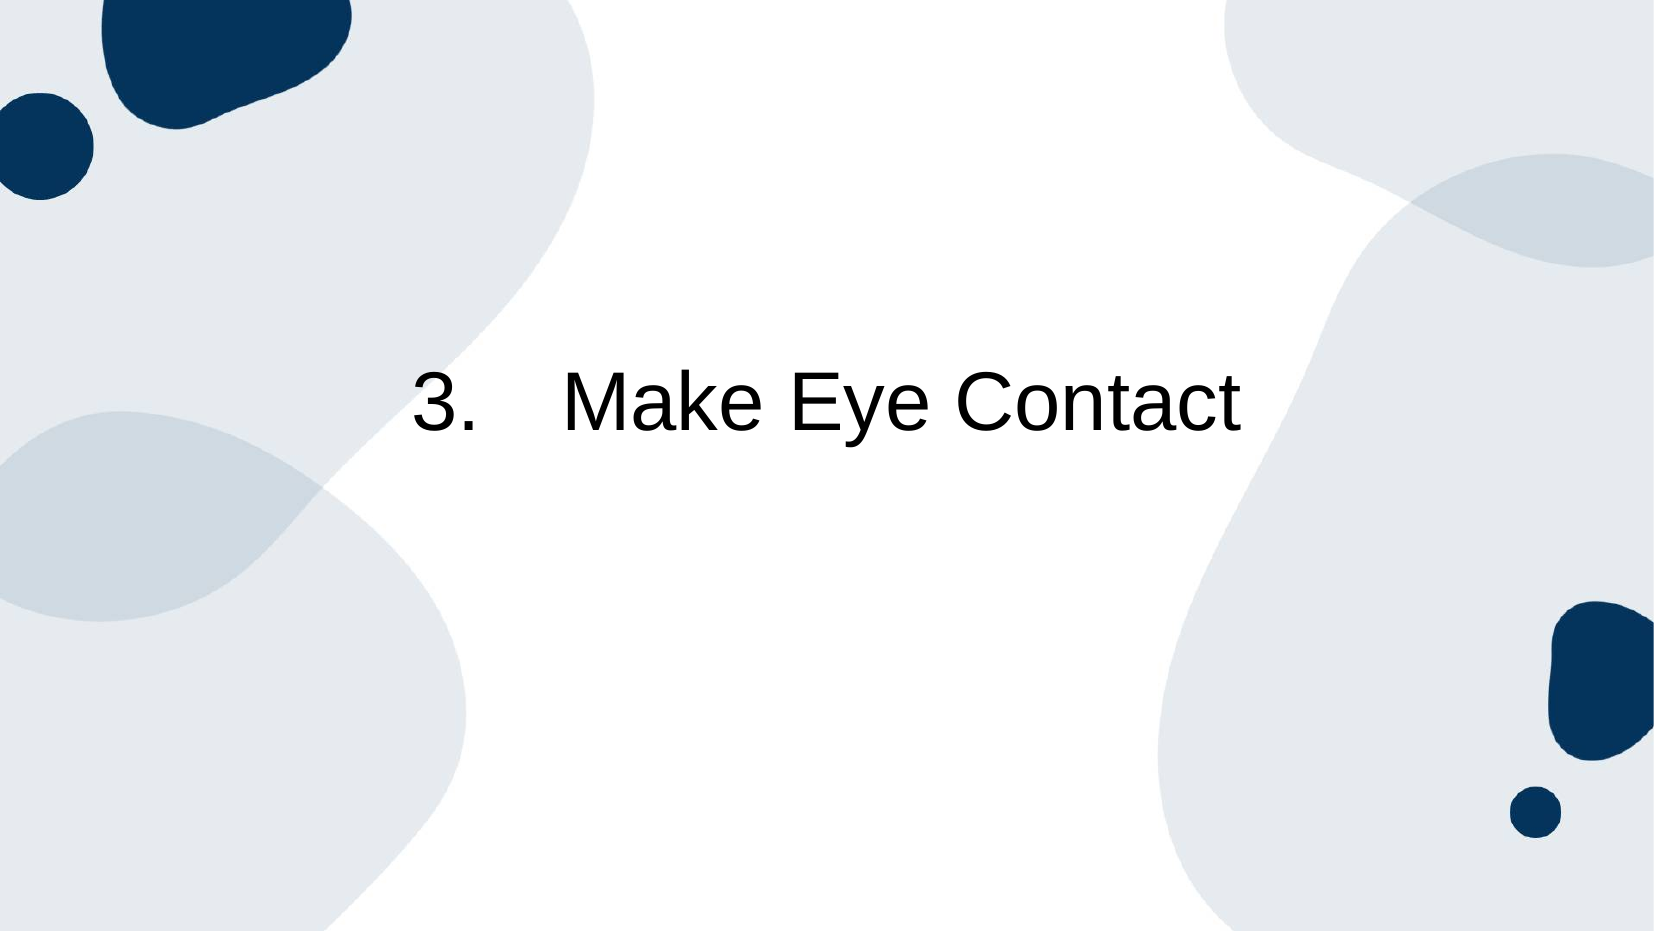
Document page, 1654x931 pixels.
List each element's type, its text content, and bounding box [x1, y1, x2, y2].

picture [0, 0, 1654, 931]
subtitle 3. Make Eye Contact [82, 37, 1571, 757]
